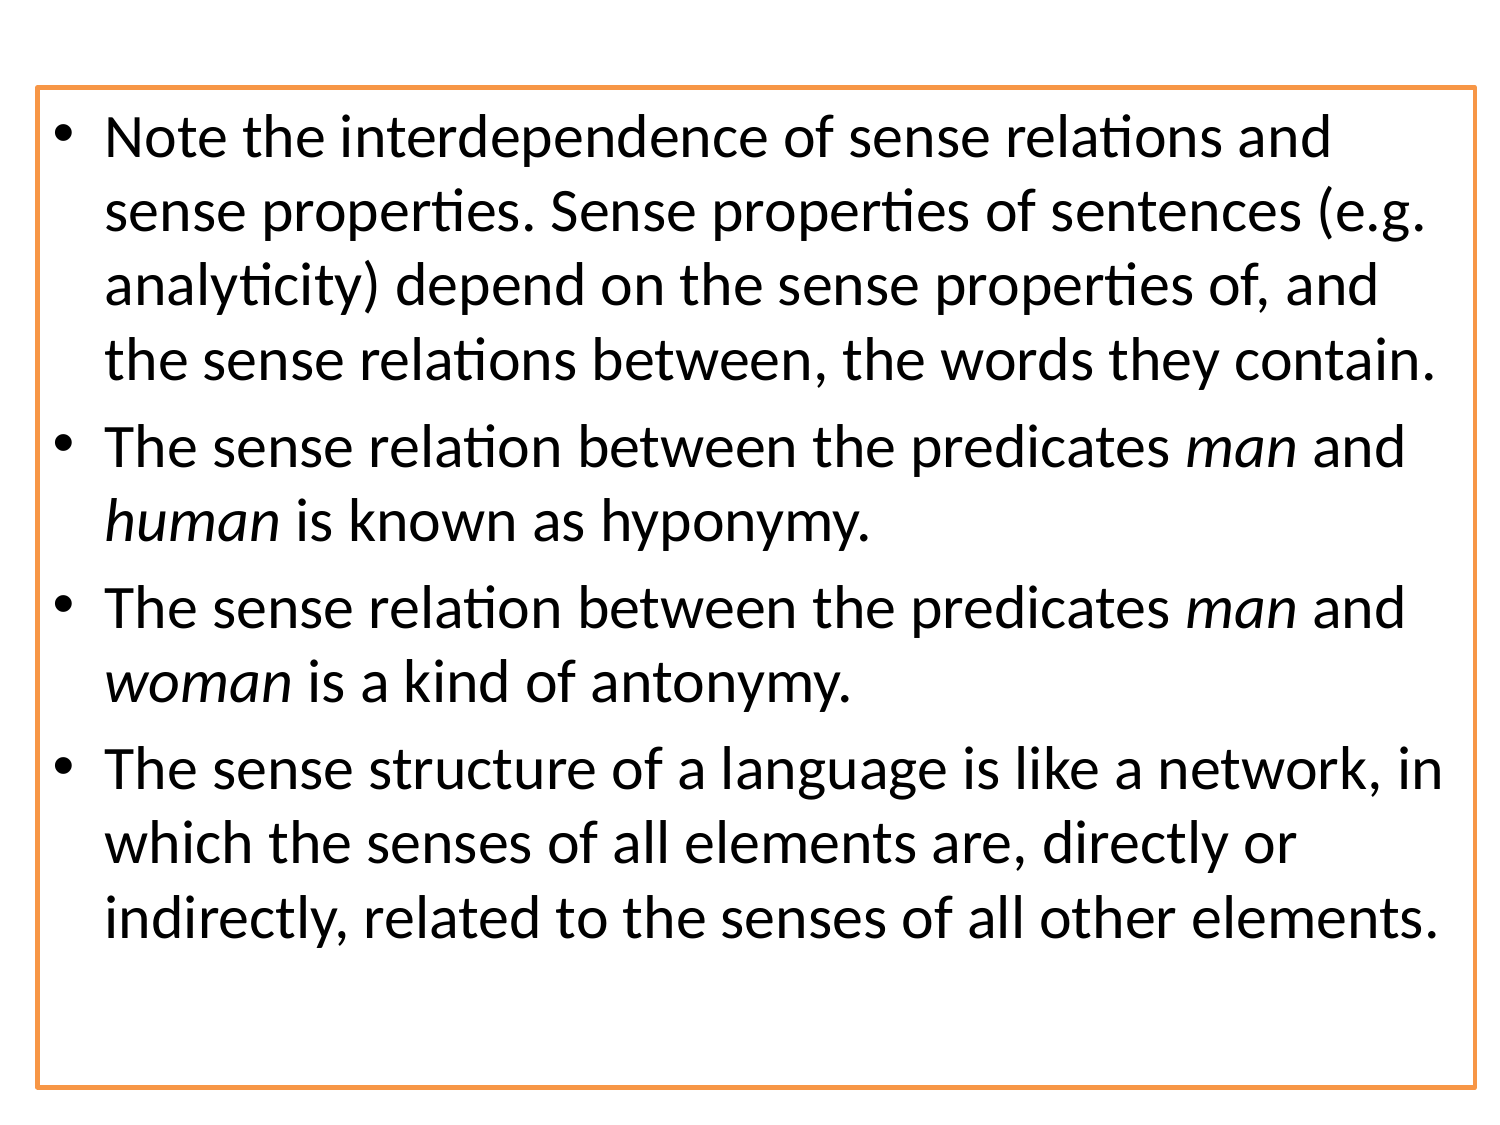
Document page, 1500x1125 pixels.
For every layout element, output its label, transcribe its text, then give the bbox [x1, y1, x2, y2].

list Note the interdependence of sense relations and sense properties. Sense properties of sentences (e.g. analyticity) depend on the sense properties of, and the sense relations between, the words they contain. The sense relation between the predicates man and human is known as hyponymy. The sense relation between the predicates man and woman is a kind of antonymy. The sense structure of a language is like a network, in which the senses of all elements are, directly or indirectly, related to the senses of all other elements. [35, 85, 1477, 1090]
